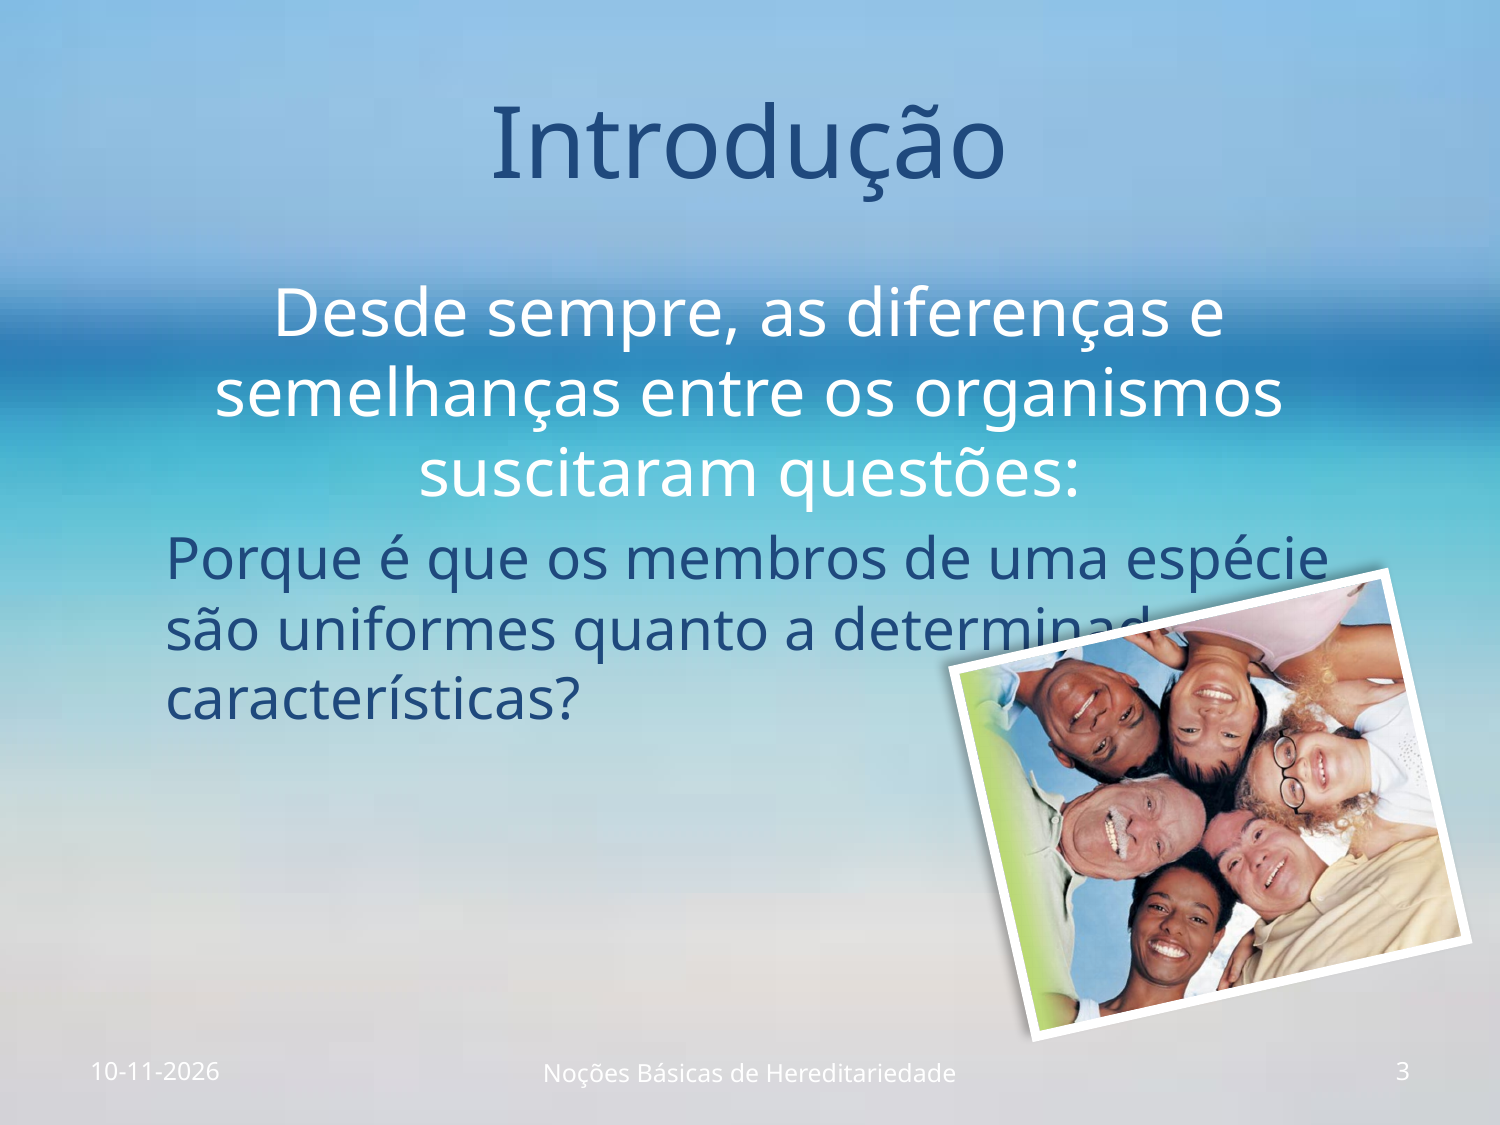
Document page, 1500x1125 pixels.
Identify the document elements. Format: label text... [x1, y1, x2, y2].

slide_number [75, 1042, 425, 1103]
footer Noções Básicas de Hereditariedade [512, 1042, 988, 1103]
slide_number 3 [1074, 1042, 1425, 1103]
title Introdução [75, 45, 1425, 233]
picture [0, 0, 1500, 1125]
list Desde sempre, as diferenças e semelhanças entre os organismos suscitaram questões: Porque é que os membros de uma espécie são uniformes quanto a determinadas características? [75, 262, 1425, 1005]
